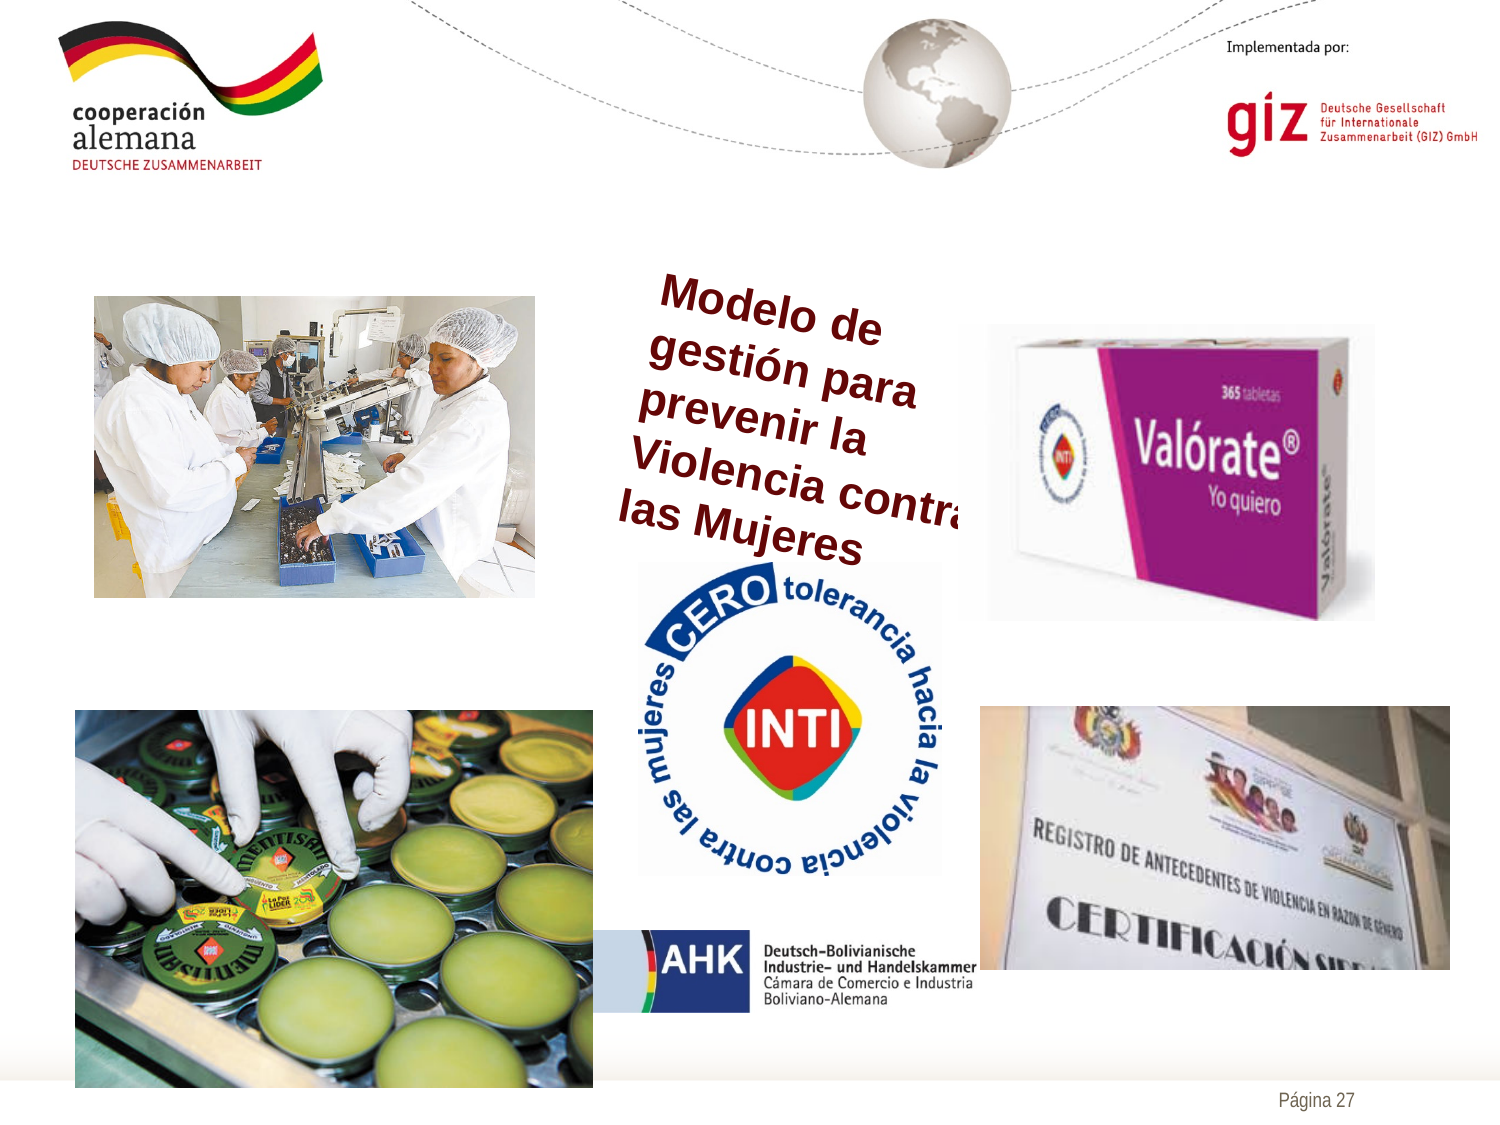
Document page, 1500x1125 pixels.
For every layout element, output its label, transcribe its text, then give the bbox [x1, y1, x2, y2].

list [980, 706, 1450, 970]
picture [0, 0, 1500, 188]
picture [94, 295, 536, 598]
picture [958, 324, 1375, 621]
picture [0, 709, 1500, 1089]
text_box Modelo de gestión para prevenir la Violencia contra las Mujeres [599, 249, 1035, 603]
picture [637, 562, 942, 876]
